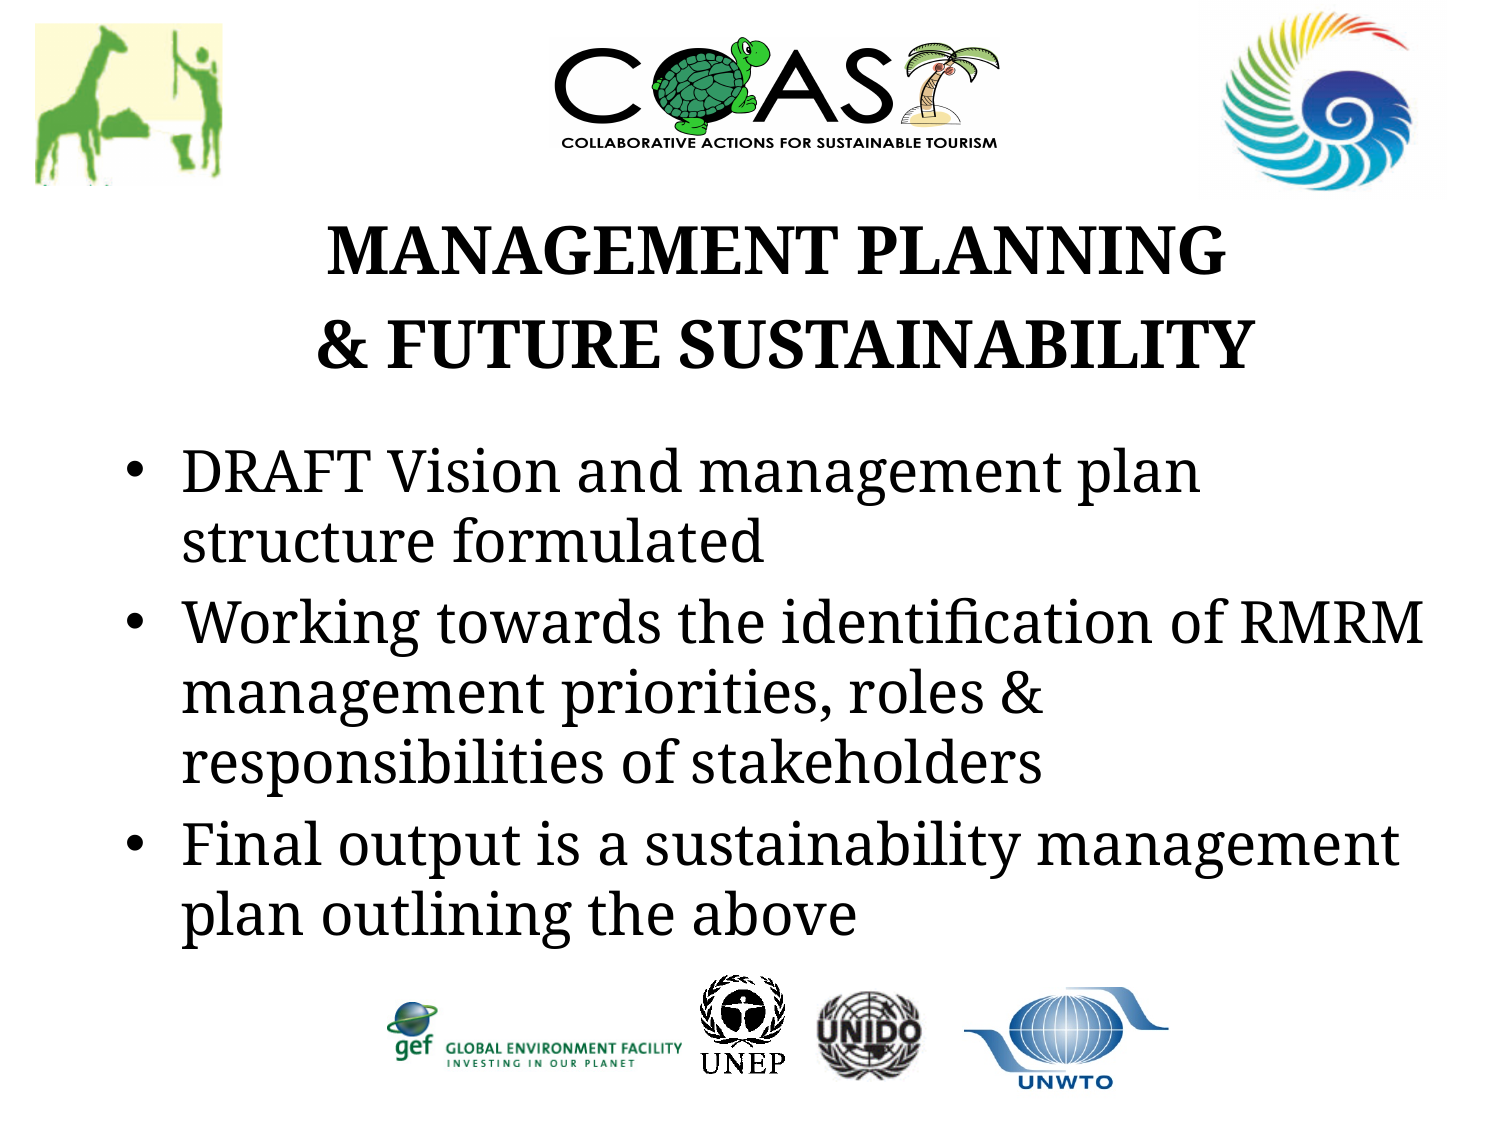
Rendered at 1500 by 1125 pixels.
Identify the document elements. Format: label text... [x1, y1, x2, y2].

picture [800, 987, 933, 1082]
text_box MANAGEMENT PLANNING & FUTURE SUSTAINABILITY DRAFT Vision and management plan structure formulated Working towards the identification of RMRM management priorities, roles & responsibilities of stakeholders Final output is a sustainability management plan outlining the above [35, 200, 1463, 939]
picture [47, 10, 210, 199]
picture [387, 999, 682, 1075]
picture [1222, 0, 1423, 224]
picture [549, 37, 1000, 148]
picture [962, 987, 1172, 1107]
picture [699, 974, 786, 1074]
